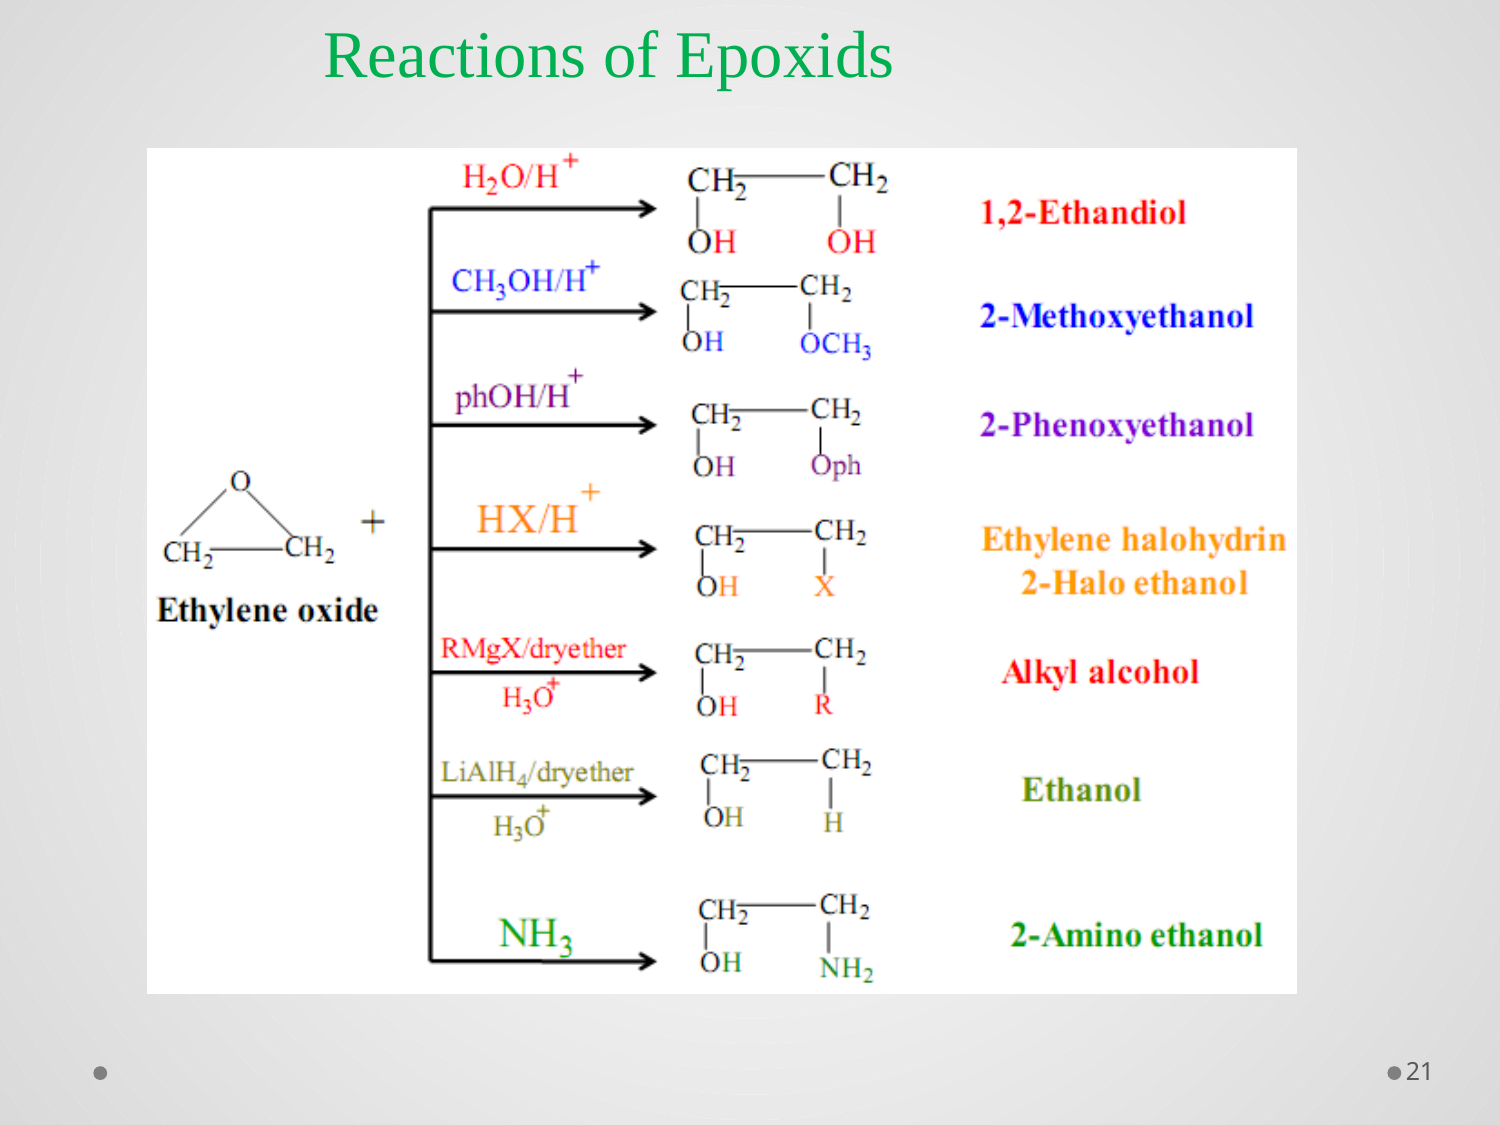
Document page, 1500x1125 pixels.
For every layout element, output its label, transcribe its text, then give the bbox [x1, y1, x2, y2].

picture [147, 148, 1297, 994]
slide_number 21 [1401, 1042, 1494, 1103]
text_box Reactions of Epoxids [291, 3, 911, 99]
